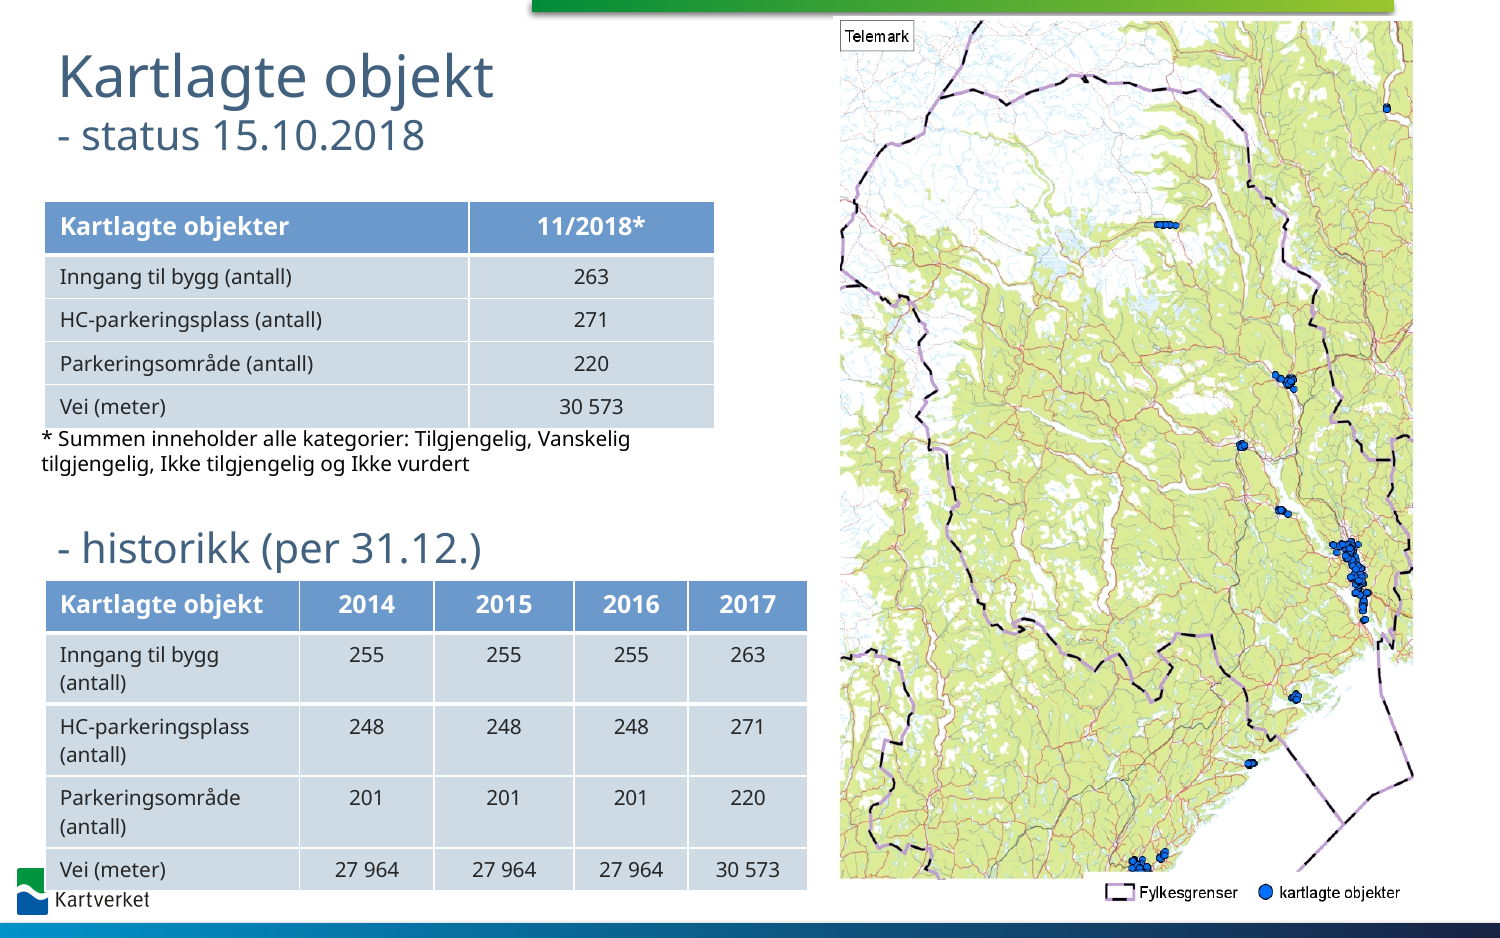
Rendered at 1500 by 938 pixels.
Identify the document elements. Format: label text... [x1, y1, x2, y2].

table_header 11/2018* [470, 202, 714, 253]
table_header 2016 [575, 581, 687, 631]
table_cell 255 [300, 635, 433, 702]
table_cell 220 [689, 777, 807, 847]
table_header Kartlagte objekt [46, 581, 299, 631]
table_header 2017 [689, 581, 807, 631]
table_cell 248 [575, 706, 687, 775]
table_cell Vei (meter) [45, 385, 468, 417]
text_box - historikk (per 31.12.) [42, 496, 828, 580]
table_cell 220 [470, 342, 714, 384]
table_header 2015 [435, 581, 573, 631]
table_cell 263 [689, 635, 807, 702]
text_box Kartlagte objekt - status 15.10.2018 [42, 24, 828, 167]
text_box * Summen inneholder alle kategorier: Tilgjengelig, Vanskelig tilgjengelig, Ikke tilgjengelig og Ikke vurdert [26, 417, 711, 483]
table_cell 27 964 [575, 849, 687, 890]
table_cell 263 [470, 257, 714, 298]
table_cell 255 [575, 635, 687, 702]
table_cell 248 [300, 706, 433, 775]
table_cell 27 964 [435, 849, 573, 890]
table_cell HC-parkeringsplass (antall) [45, 299, 468, 341]
table_cell Inngang til bygg (antall) [46, 635, 299, 702]
table_cell 248 [435, 706, 573, 775]
table_cell Parkeringsområde (antall) [45, 342, 468, 384]
table_cell 271 [470, 299, 714, 341]
table_cell 255 [435, 635, 573, 702]
table_cell 201 [435, 777, 573, 847]
table_cell Parkeringsområde (antall) [46, 777, 299, 847]
table_cell 27 964 [300, 849, 433, 890]
table_cell 201 [575, 777, 687, 847]
table_cell Vei (meter) [46, 849, 299, 890]
table_cell HC-parkeringsplass (antall) [46, 706, 299, 775]
table_cell 201 [300, 777, 433, 847]
picture [833, 16, 1419, 913]
table_cell Inngang til bygg (antall) [45, 257, 468, 298]
table_cell 30 573 [689, 849, 807, 890]
table_cell 271 [689, 706, 807, 775]
table_header Kartlagte objekter [45, 202, 468, 253]
table_cell 30 573 [470, 385, 714, 428]
table_header 2014 [300, 581, 433, 631]
